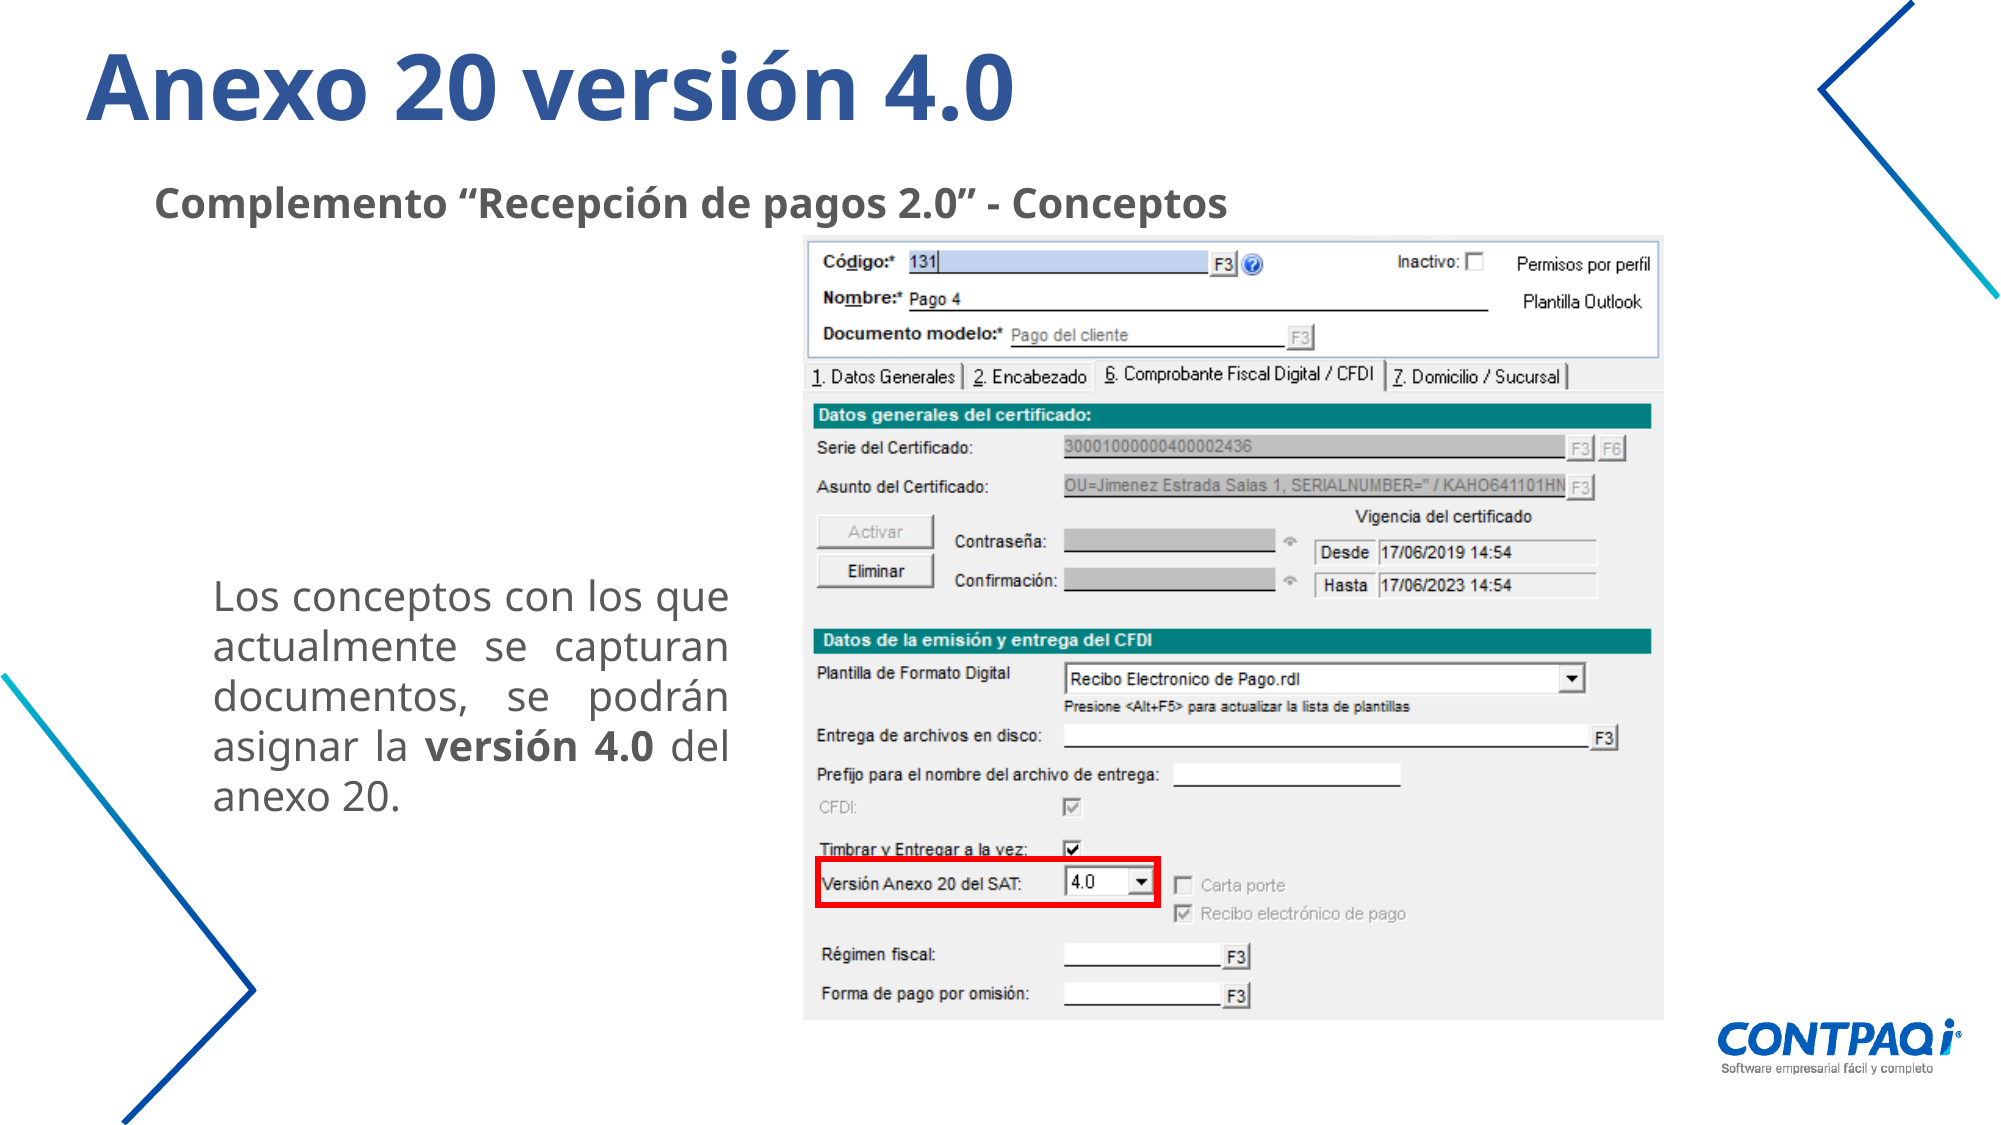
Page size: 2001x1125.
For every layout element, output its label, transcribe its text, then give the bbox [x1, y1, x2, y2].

title Anexo 20 versión 4.0 [71, 19, 1372, 162]
text_box Los conceptos con los que actualmente se capturan documentos, se podrán asignar la versión 4.0 del anexo 20. [198, 562, 745, 828]
picture [803, 235, 1664, 1020]
text_box Complemento “Recepción de pagos 2.0” - Conceptos [139, 169, 1861, 235]
picture [0, 672, 257, 1125]
picture [1718, 1018, 1962, 1075]
picture [1816, 0, 2000, 300]
